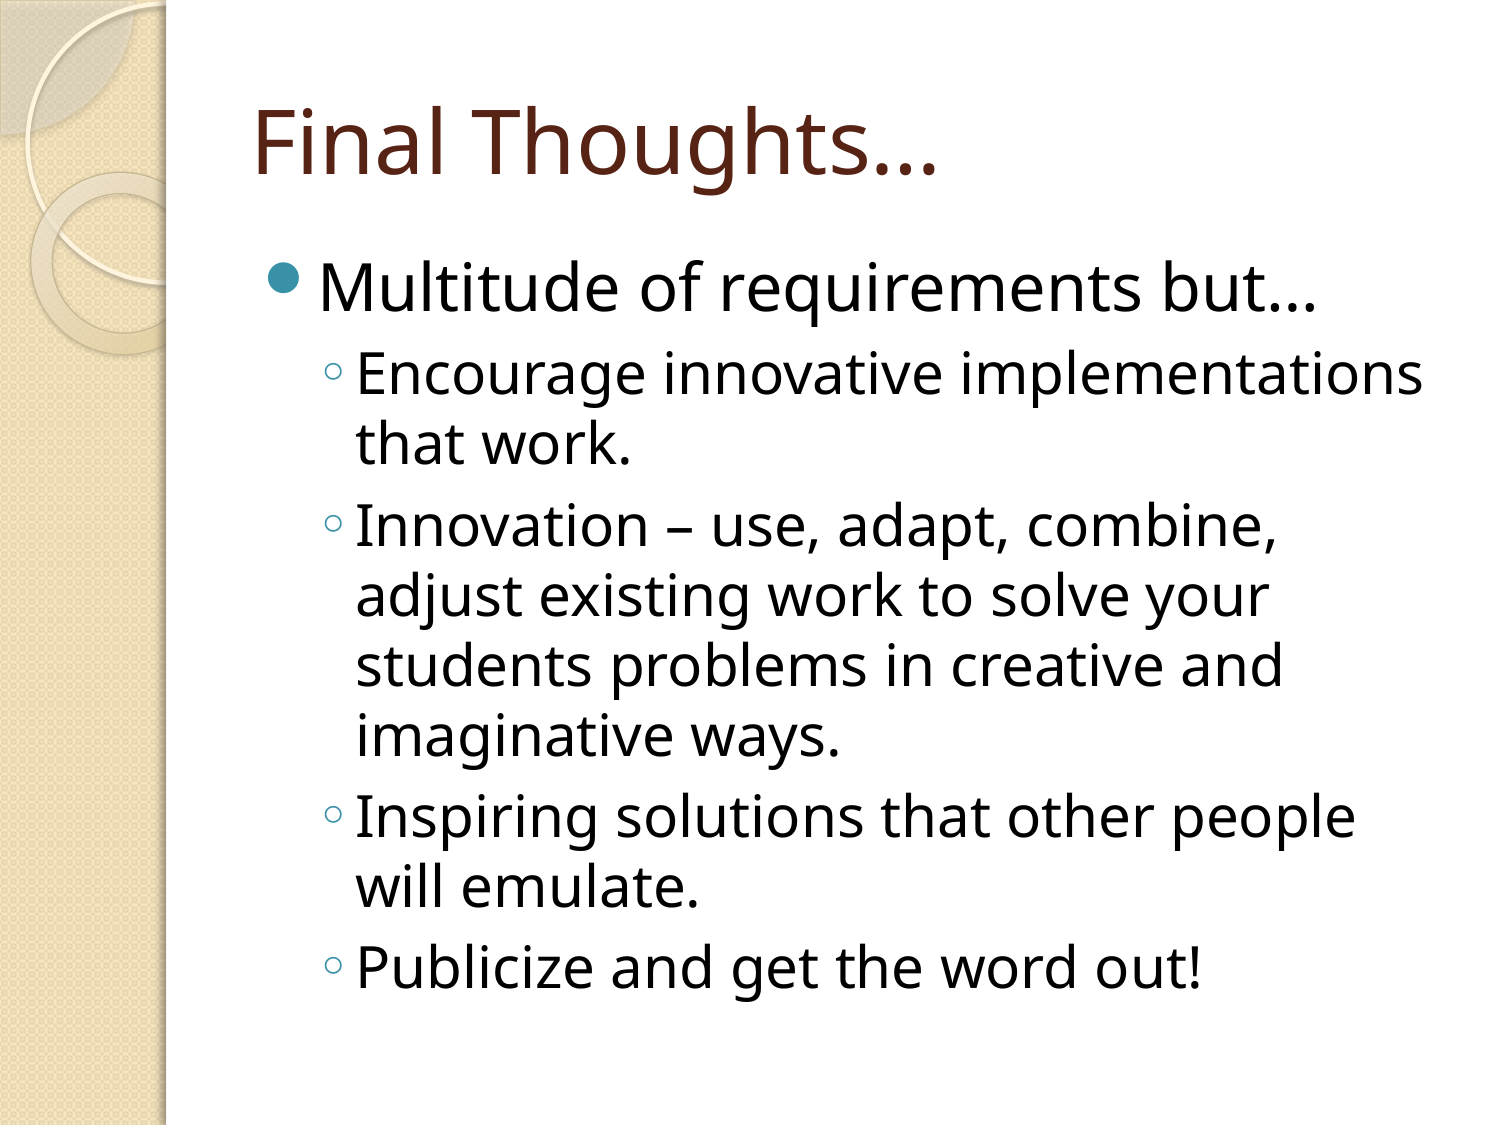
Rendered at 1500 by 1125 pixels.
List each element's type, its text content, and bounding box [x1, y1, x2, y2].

list Multitude of requirements but… Encourage innovative implementations that work. Innovation – use, adapt, combine, adjust existing work to solve your students problems in creative and imaginative ways. Inspiring solutions that other people will emulate. Publicize and get the word out! [235, 237, 1466, 1025]
title Final Thoughts… [235, 45, 1466, 233]
